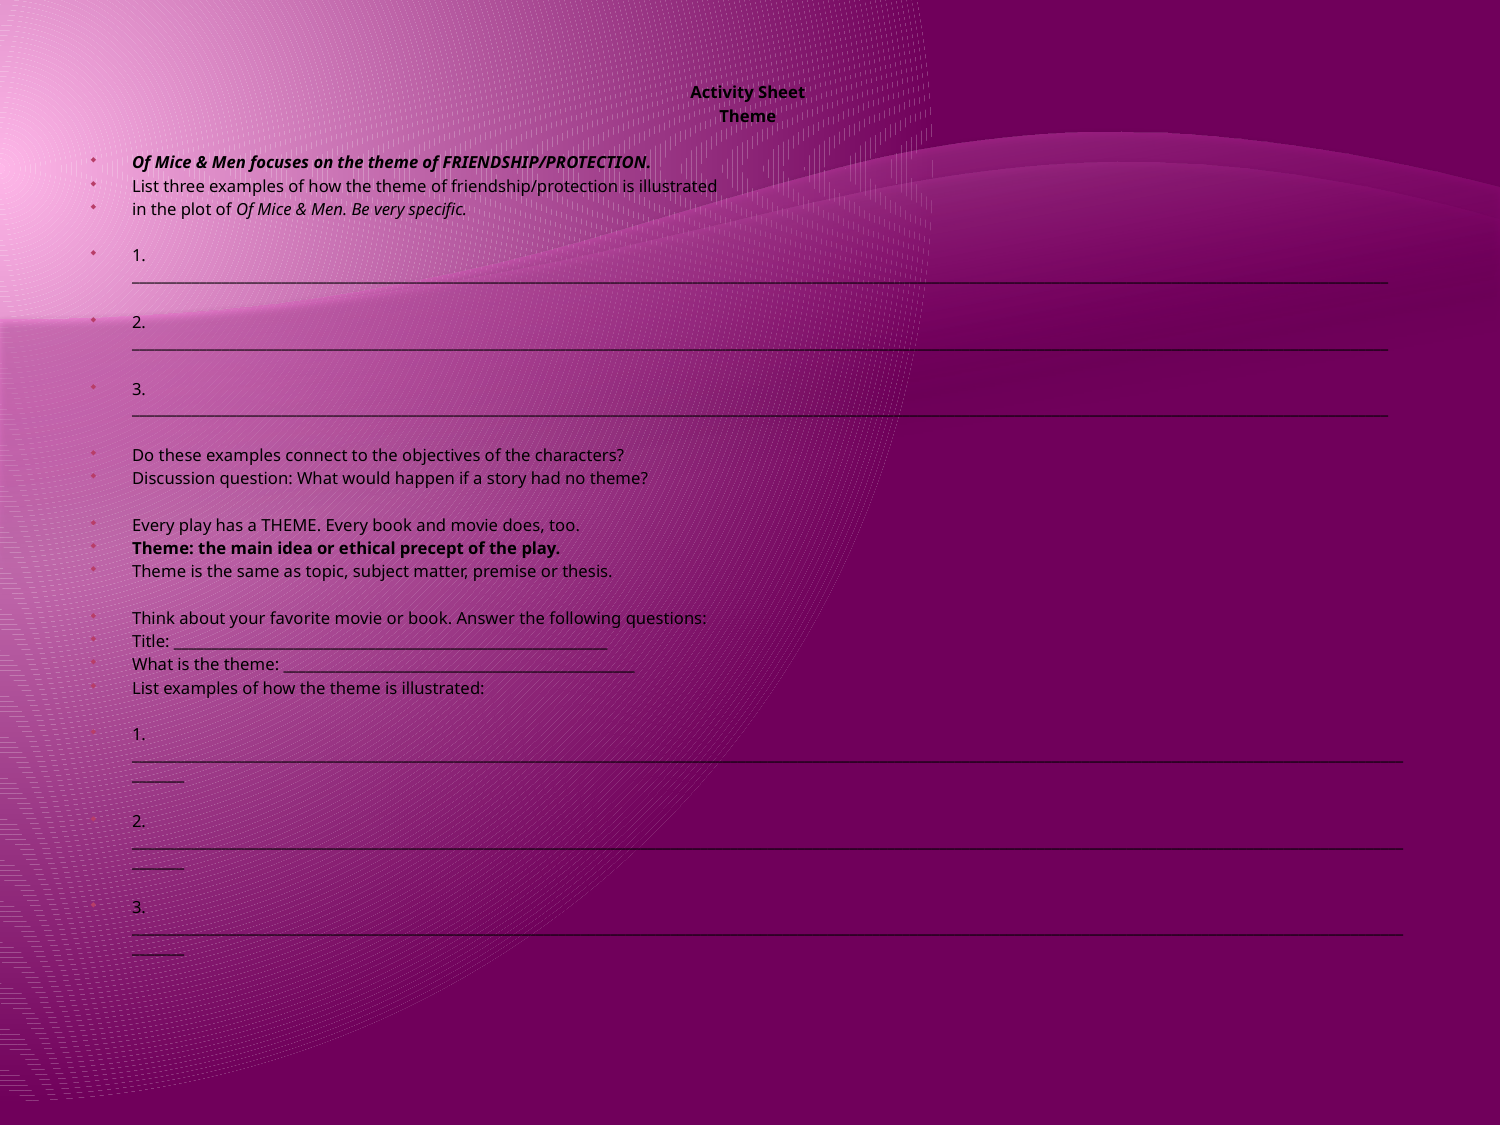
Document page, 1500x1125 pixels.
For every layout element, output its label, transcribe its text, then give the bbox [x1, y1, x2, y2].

list Activity Sheet Theme Of Mice & Men focuses on the theme of FRIENDSHIP/PROTECTION. List three examples of how the theme of friendship/protection is illustrated in the plot of Of Mice & Men. Be very specific. 1. ________________________________________________________________________________________________________________________________________________________________________ 2. ________________________________________________________________________________________________________________________________________________________________________ 3. ________________________________________________________________________________________________________________________________________________________________________ Do these examples connect to the objectives of the characters? Discussion question: What would happen if a story had no theme? Every play has a THEME. Every book and movie does, too. Theme: the main idea or ethical precept of the play. Theme is the same as topic, subject matter, premise or thesis. Think about your favorite movie or book. Answer the following questions: Title: __________________________________________________________ What is the theme: _______________________________________________ List examples of how the theme is illustrated: 1. _________________________________________________________________________________________________________________________________________________________________________________ 2. _________________________________________________________________________________________________________________________________________________________________________________ 3. _________________________________________________________________________________________________________________________________________________________________________________ [75, 75, 1425, 1033]
